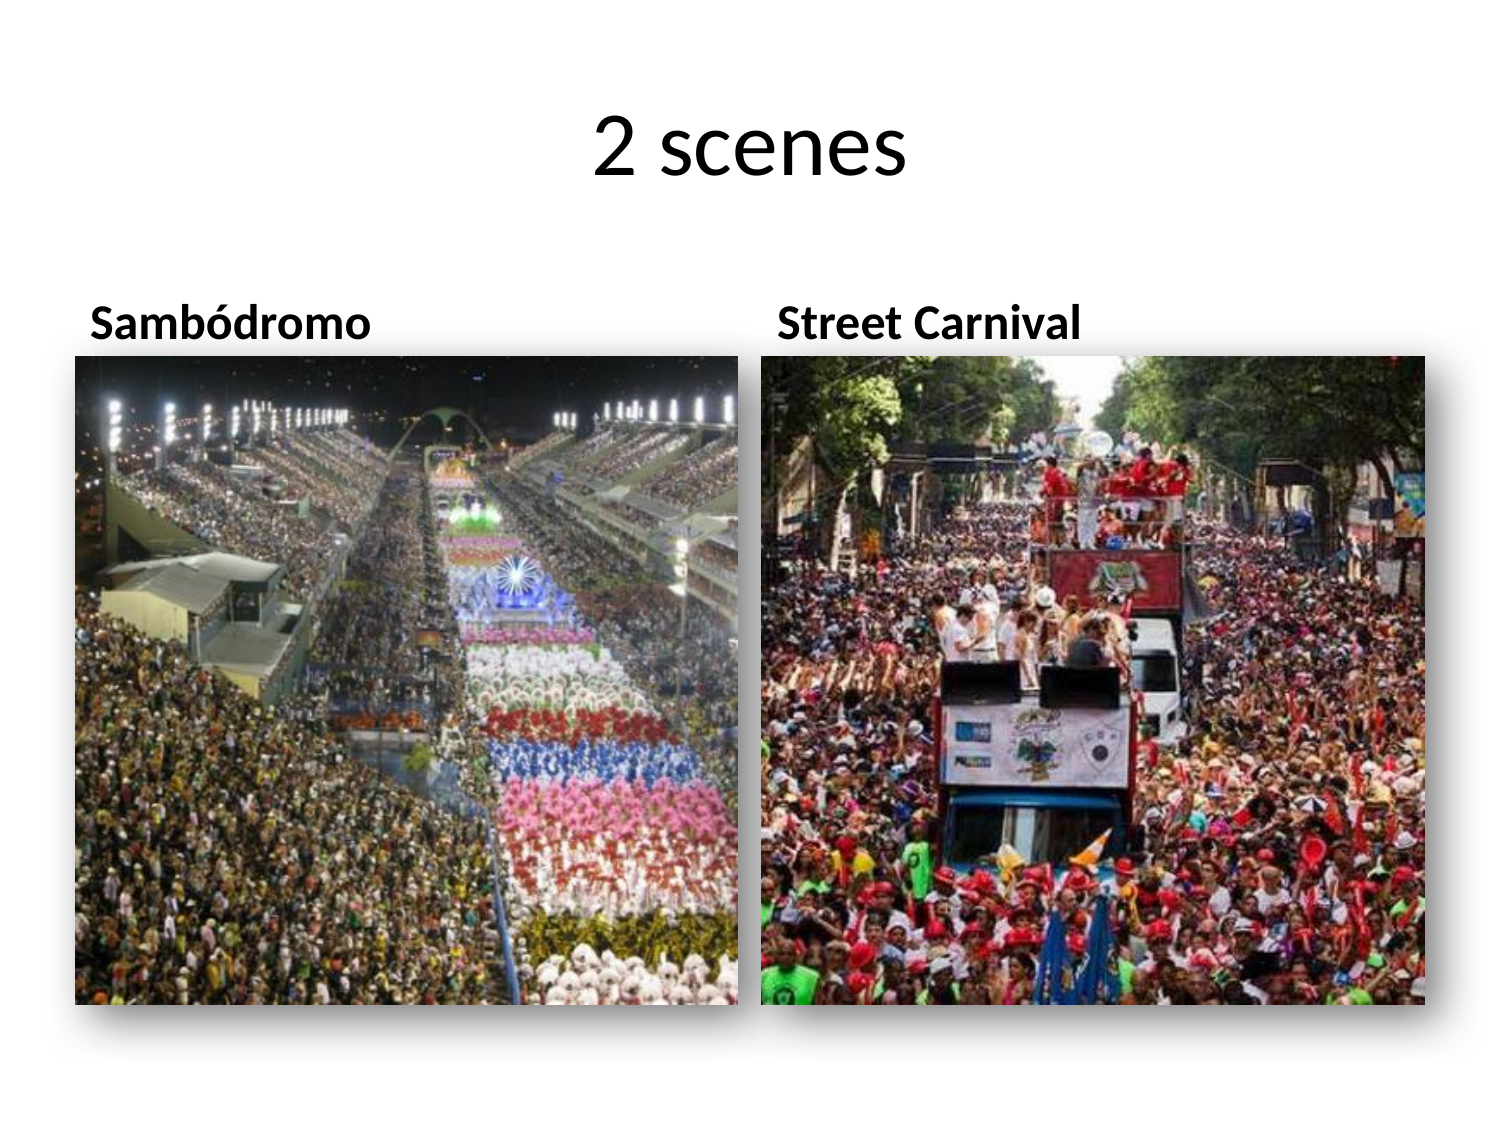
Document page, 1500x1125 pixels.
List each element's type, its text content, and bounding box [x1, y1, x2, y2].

list Sambódromo [75, 251, 738, 353]
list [761, 356, 1426, 1006]
title 2 scenes [75, 45, 1425, 233]
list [74, 356, 738, 1006]
list Street Carnival [761, 251, 1425, 353]
